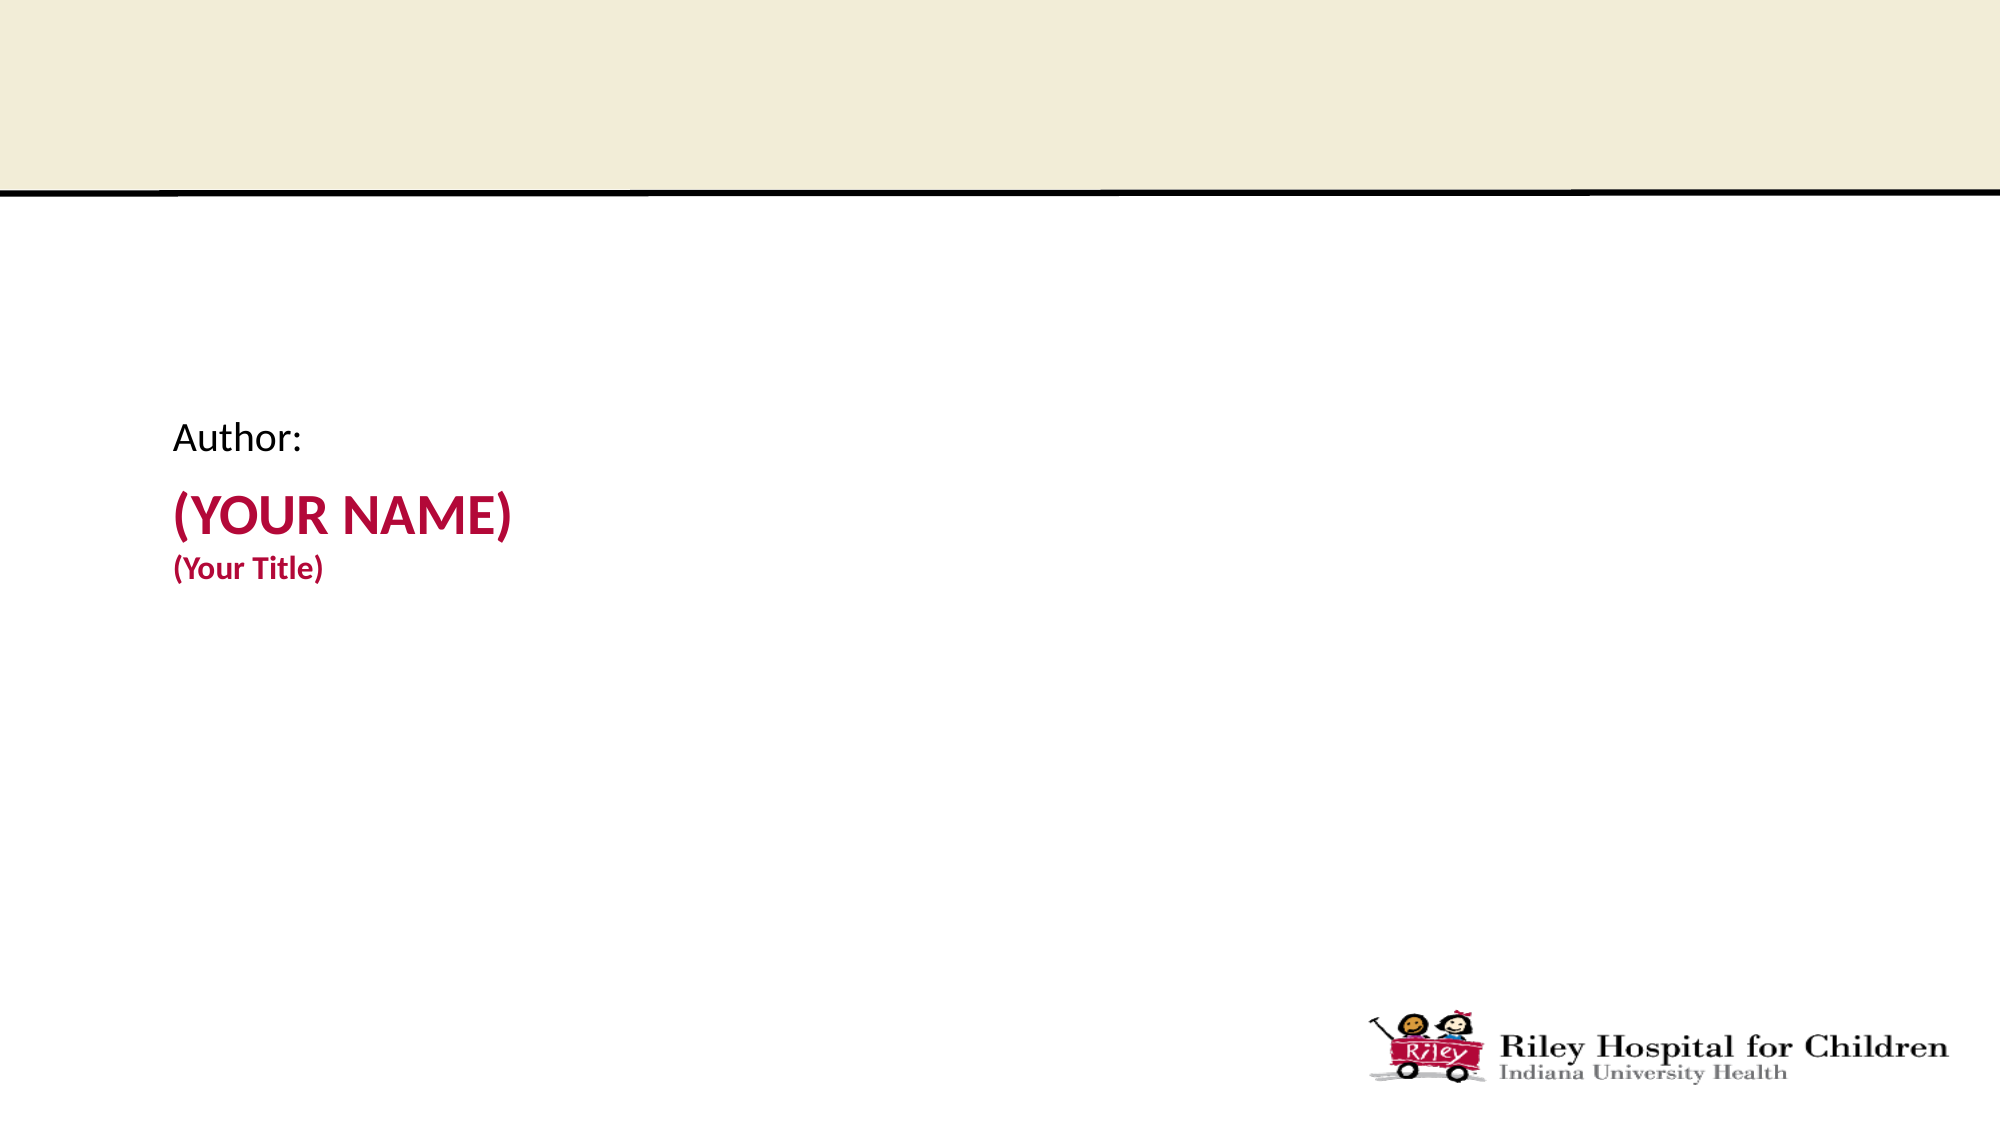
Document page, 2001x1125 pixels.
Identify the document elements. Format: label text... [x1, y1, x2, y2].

title (Your Name) (Your Title) [157, 469, 1858, 822]
picture [1346, 999, 1972, 1093]
list Author: [157, 222, 1858, 469]
